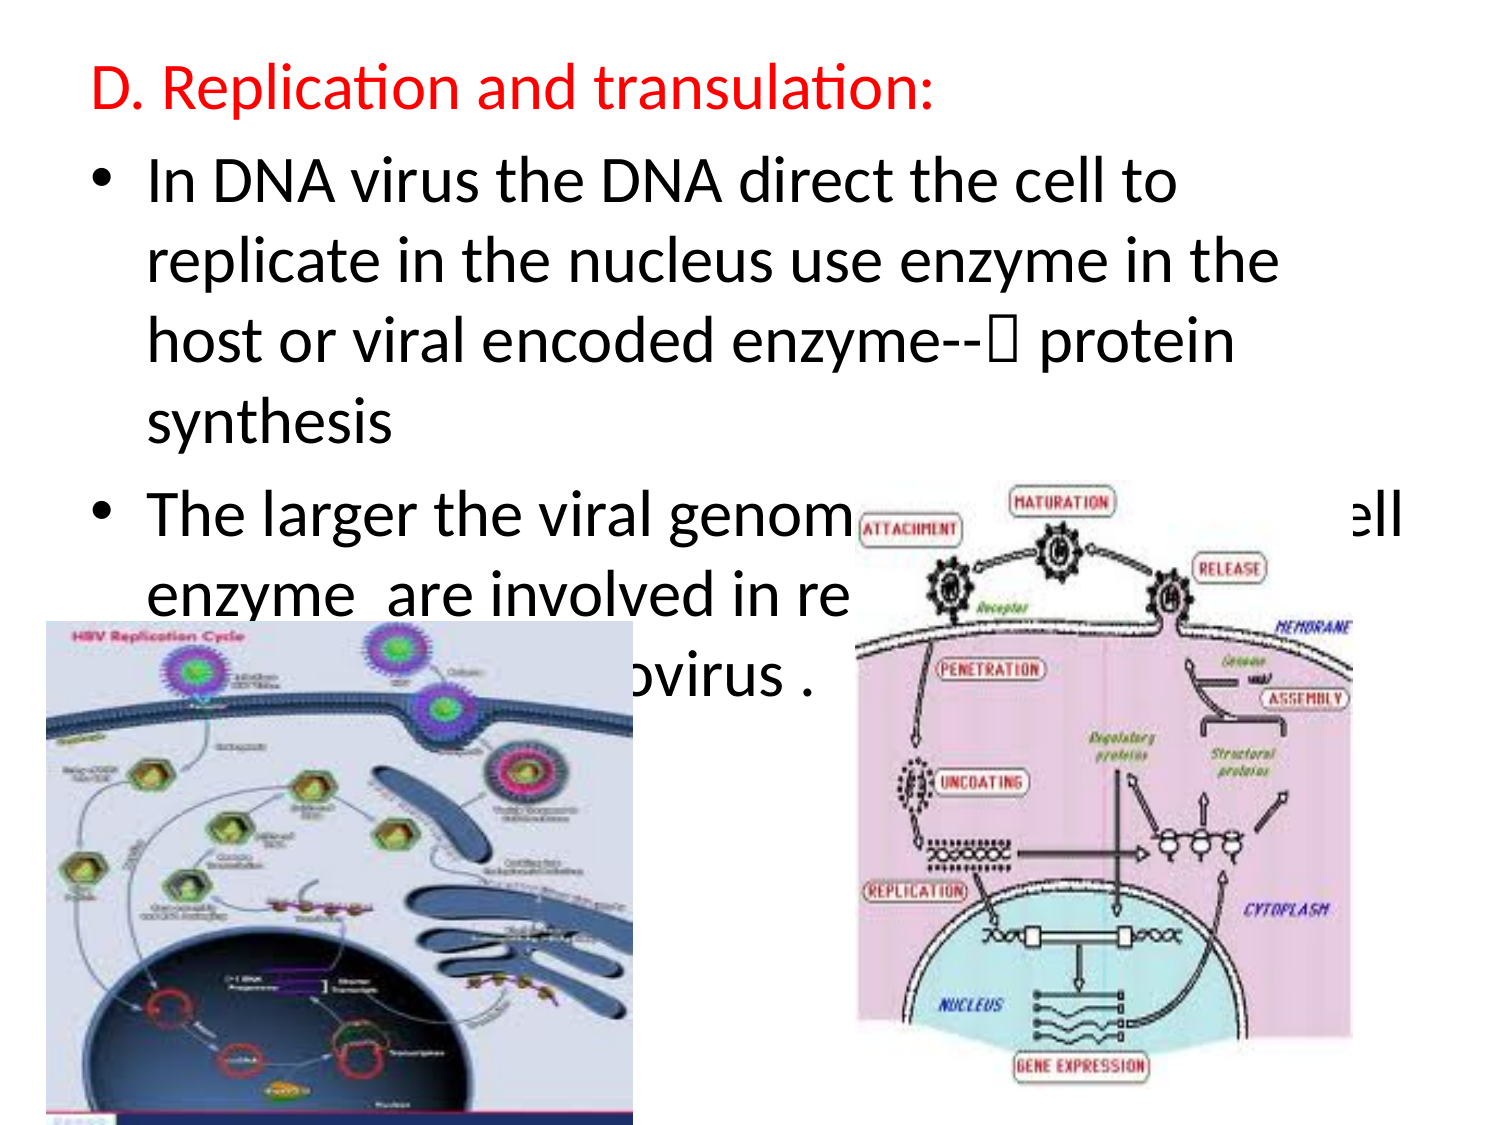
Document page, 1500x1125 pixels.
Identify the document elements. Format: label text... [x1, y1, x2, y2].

list D. Replication and transulation: In DNA virus the DNA direct the cell to replicate in the nucleus use enzyme in the host or viral encoded enzyme-- protein synthesis The larger the viral genome the fewer host cell enzyme are involved in replication ex :poxvirus, parvovirus . Flu virus [75, 35, 1425, 1005]
picture [855, 480, 1353, 1091]
picture [46, 620, 633, 1125]
